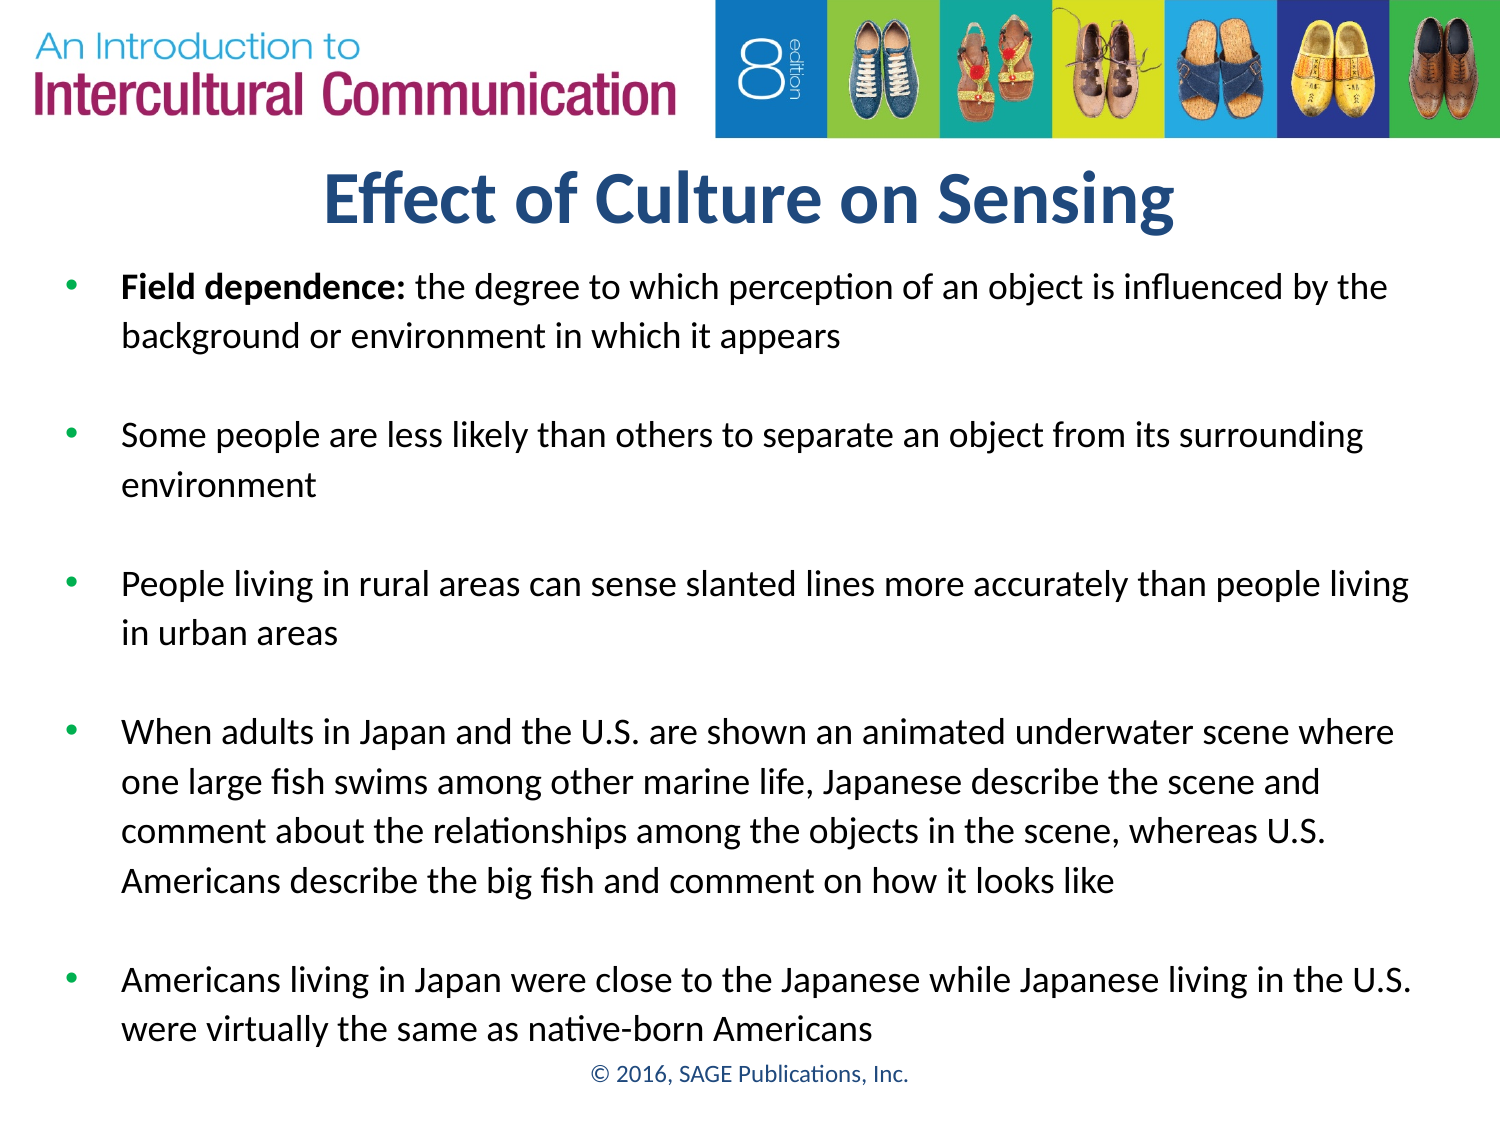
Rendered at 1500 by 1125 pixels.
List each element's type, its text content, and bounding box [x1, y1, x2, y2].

list Field dependence: the degree to which perception of an object is influenced by the background or environment in which it appears Some people are less likely than others to separate an object from its surrounding environment People living in rural areas can sense slanted lines more accurately than people living in urban areas When adults in Japan and the U.S. are shown an animated underwater scene where one large fish swims among other marine life, Japanese describe the scene and comment about the relationships among the objects in the scene, whereas U.S. Americans describe the big fish and comment on how it looks like Americans living in Japan were close to the Japanese while Japanese living in the U.S. were virtually the same as native-born Americans [50, 249, 1438, 1013]
picture [0, 238, 1500, 1125]
footer © 2016, SAGE Publications, Inc. [512, 1042, 988, 1103]
title Effect of Culture on Sensing [0, 149, 1500, 238]
picture [0, 0, 1500, 149]
